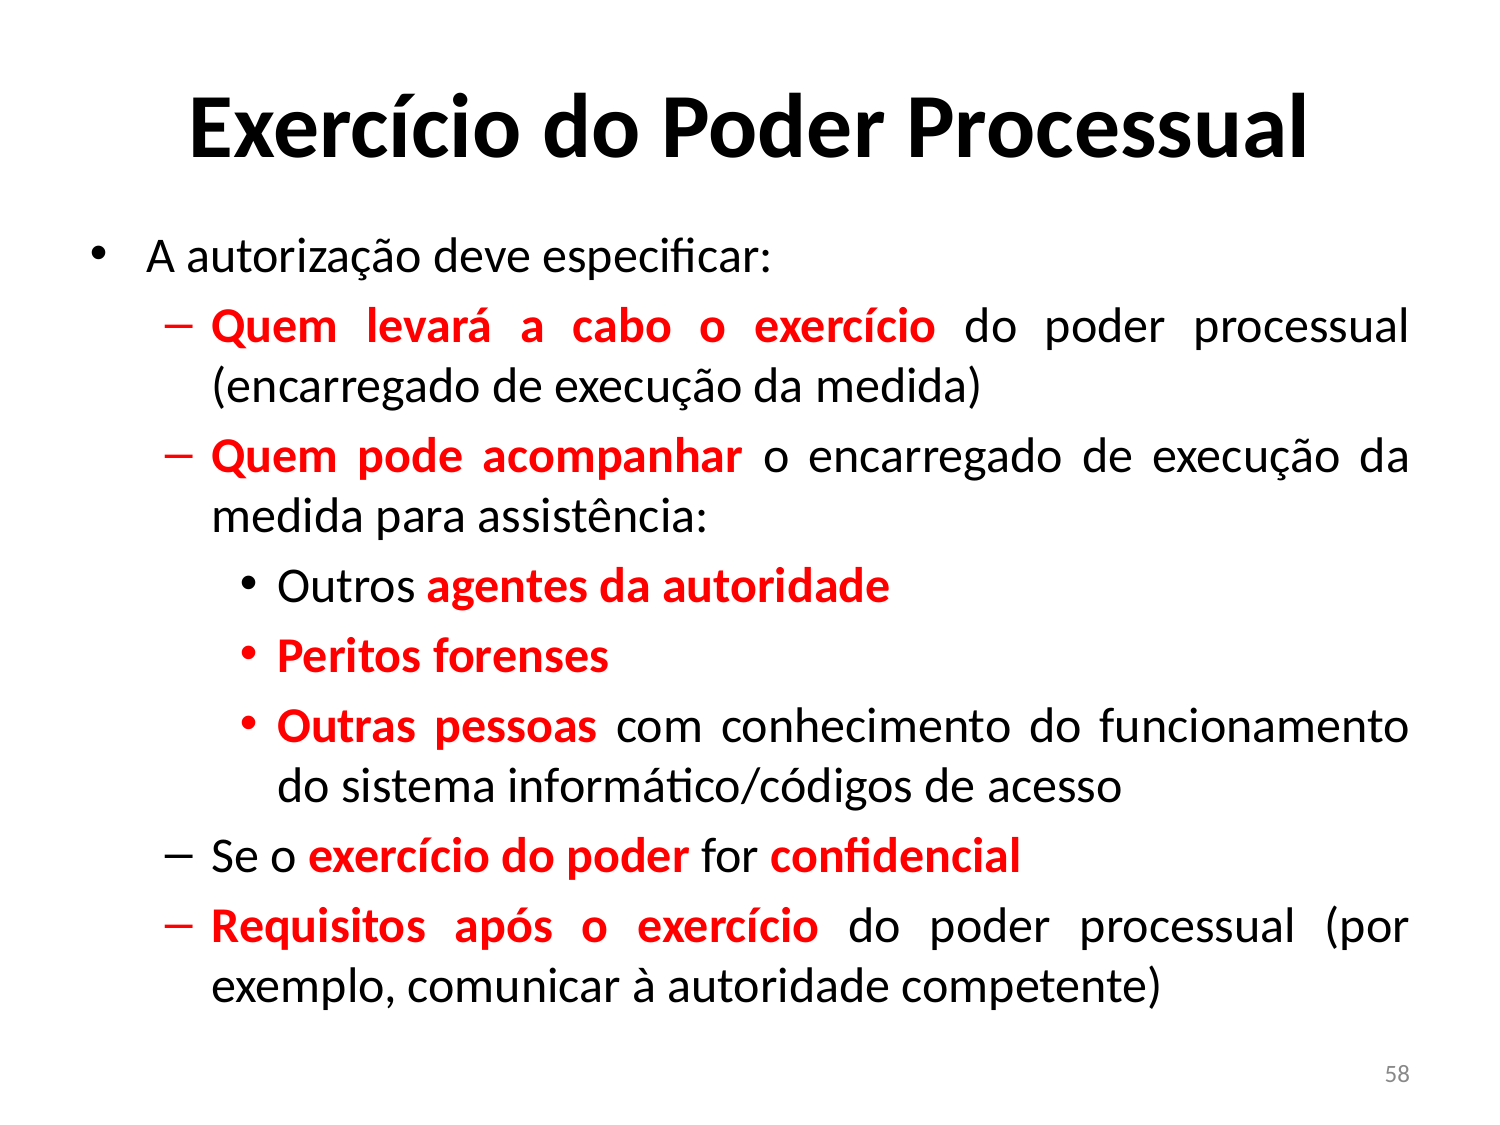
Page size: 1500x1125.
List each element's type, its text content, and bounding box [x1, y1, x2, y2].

slide_number 58 [1074, 1042, 1425, 1103]
text_box A autorização deve especificar: Quem levará a cabo o exercício do poder processual (encarregado de execução da medida) Quem pode acompanhar o encarregado de execução da medida para assistência: Outros agentes da autoridade Peritos forenses Outras pessoas com conhecimento do funcionamento do sistema informático/códigos de acesso Se o exercício do poder for confidencial Requisitos após o exercício do poder processual (por exemplo, comunicar à autoridade competente) [74, 215, 1425, 1043]
title Exercício do Poder Processual [75, 27, 1425, 215]
